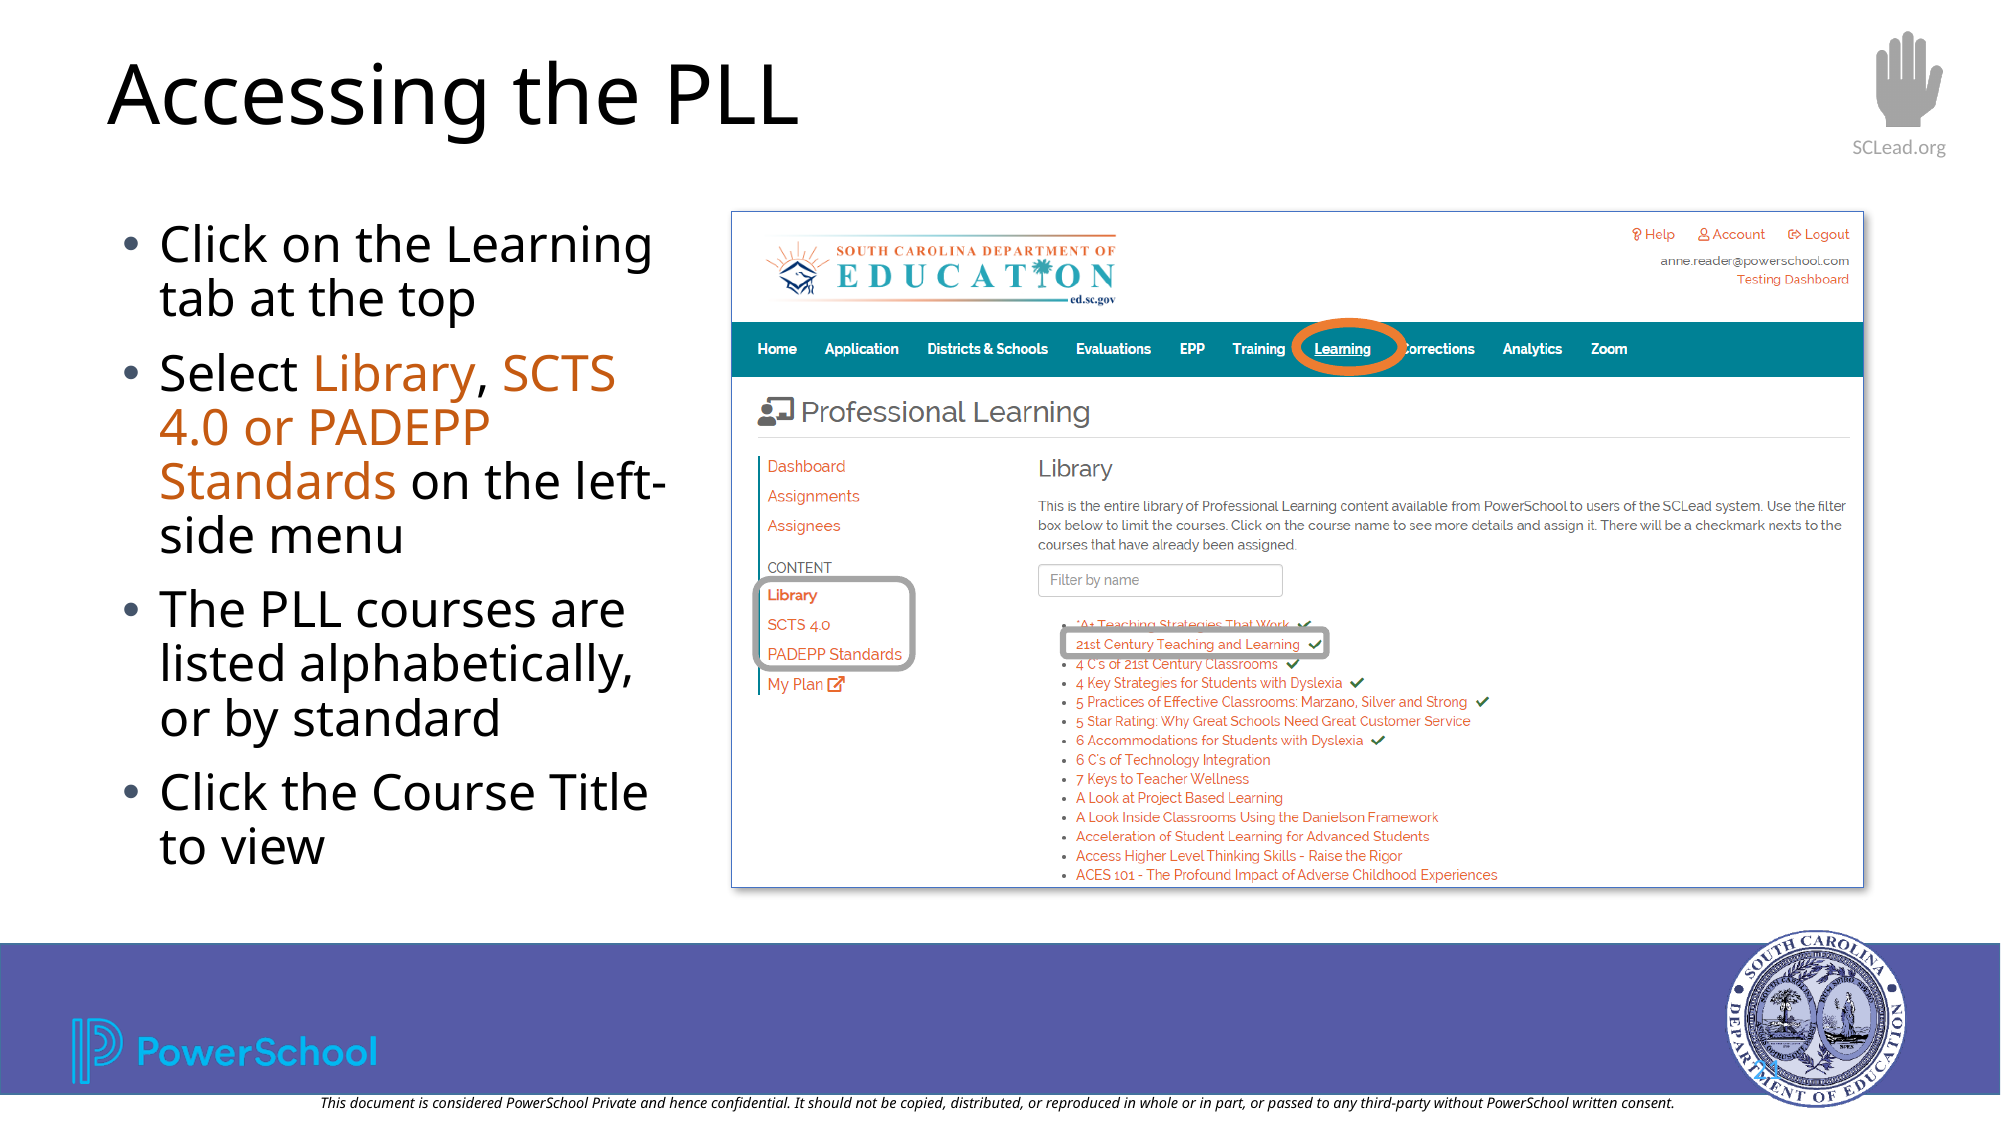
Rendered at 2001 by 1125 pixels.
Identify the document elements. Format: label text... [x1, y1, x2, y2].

picture [731, 211, 1864, 888]
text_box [1837, 23, 1981, 167]
slide_number 21 [1737, 1042, 1937, 1103]
list Click on the Learning tab at the top Select Library, SCTS 4.0 or PADEPP Standards on the left-side menu The PLL courses are listed alphabetically, or by standard Click the Course Title to view [107, 211, 690, 915]
picture [1723, 928, 1907, 1109]
picture [90, 1018, 376, 1084]
title Accessing the PLL [92, 44, 1818, 237]
picture [83, 1018, 87, 1080]
